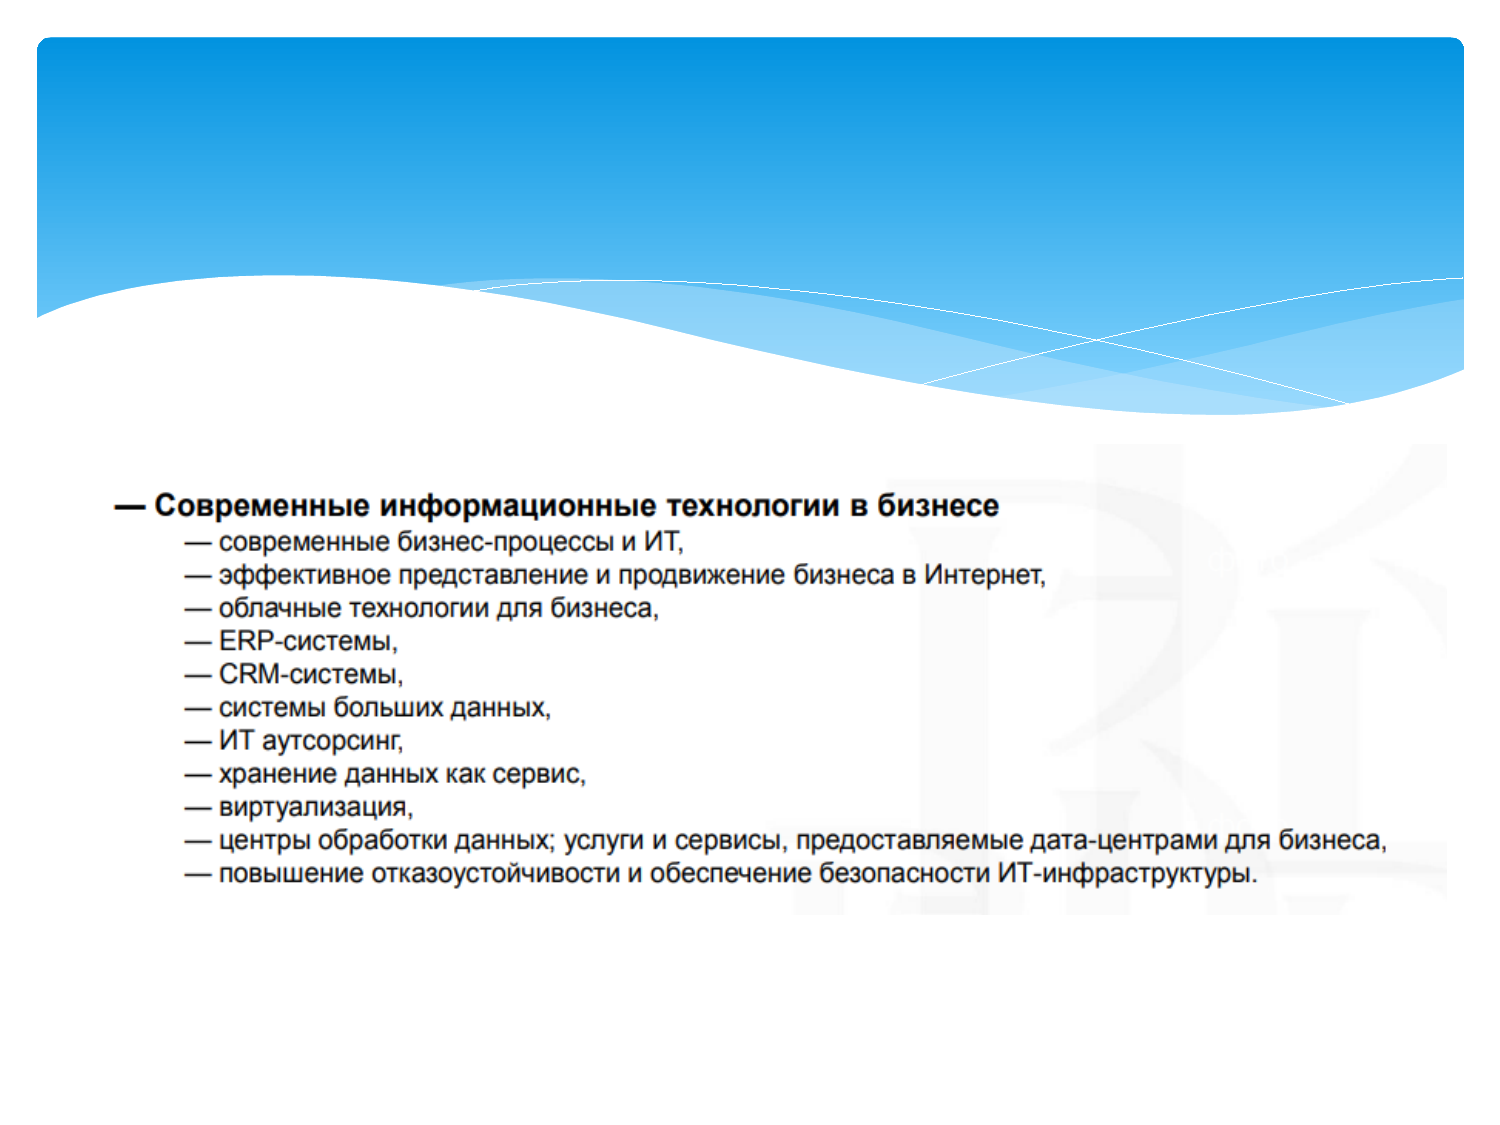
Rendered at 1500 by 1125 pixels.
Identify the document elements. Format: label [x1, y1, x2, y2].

picture [90, 444, 1448, 915]
